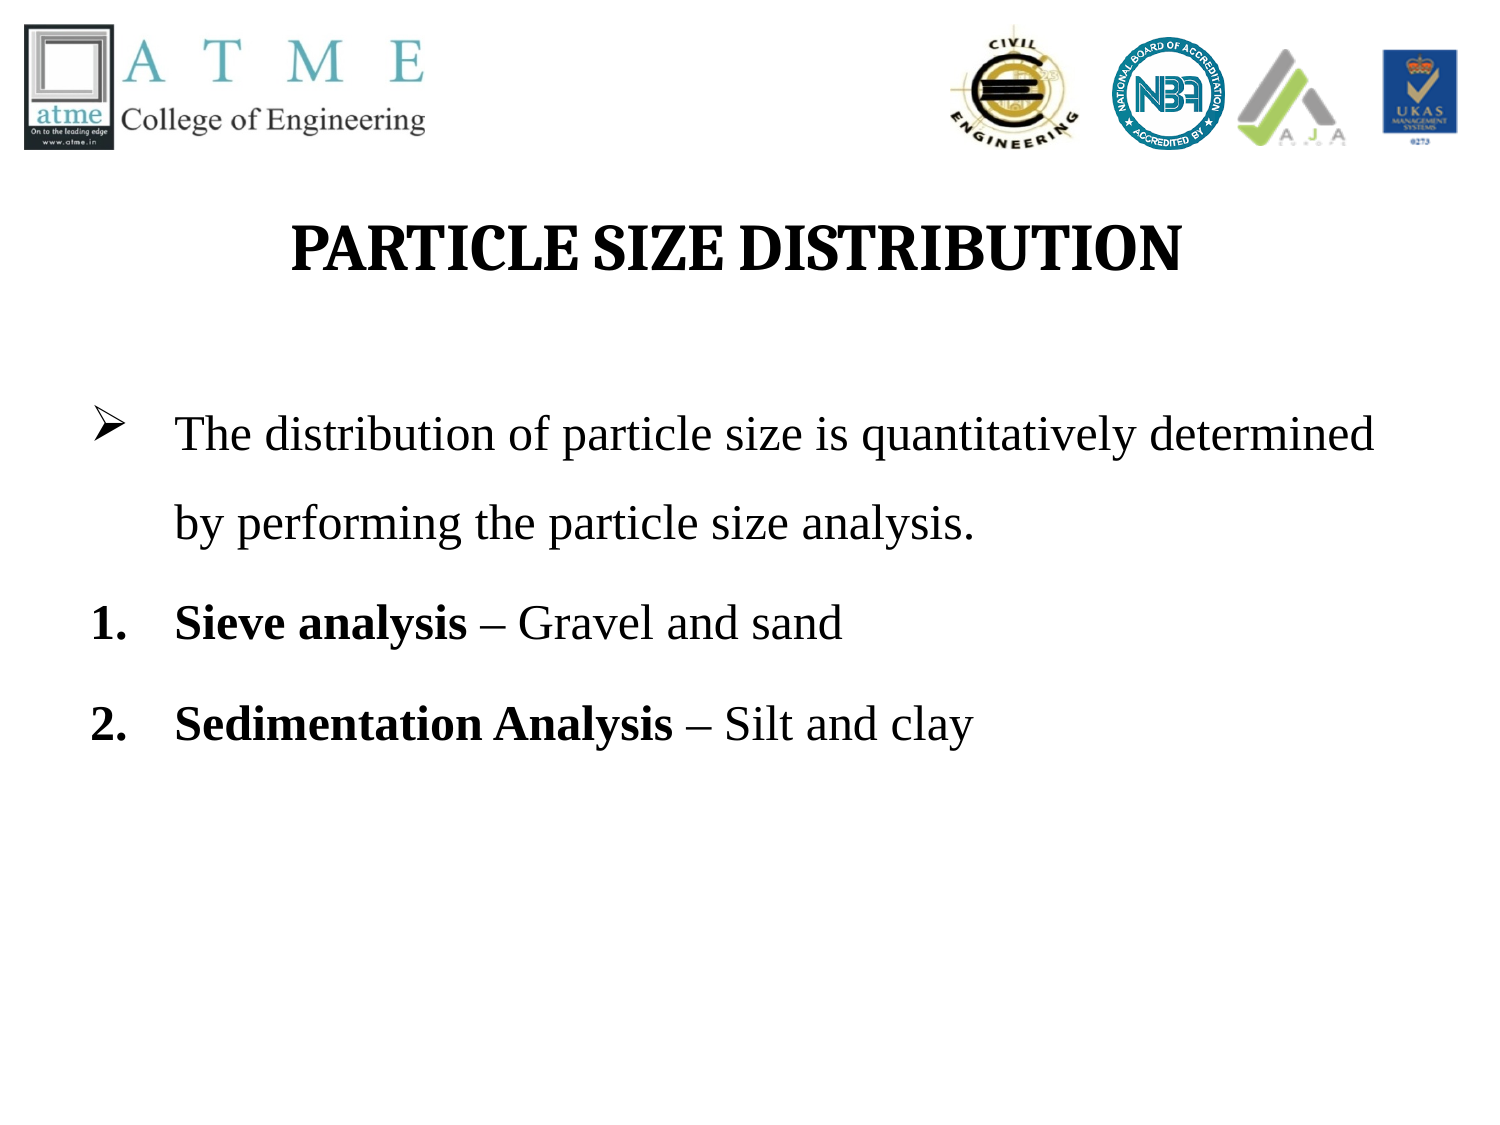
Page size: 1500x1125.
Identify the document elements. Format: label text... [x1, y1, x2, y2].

picture [1184, 109, 1225, 150]
picture [1209, 103, 1218, 120]
picture [1112, 37, 1213, 150]
picture [950, 24, 1080, 150]
picture [24, 24, 425, 150]
picture [1237, 49, 1458, 146]
list The distribution of particle size is quantitatively determined by performing the particle size analysis. Sieve analysis – Gravel and sand Sedimentation Analysis – Silt and clay [75, 362, 1425, 1005]
title PARTICLE SIZE DISTRIBUTION [62, 174, 1413, 313]
picture [1179, 37, 1225, 79]
